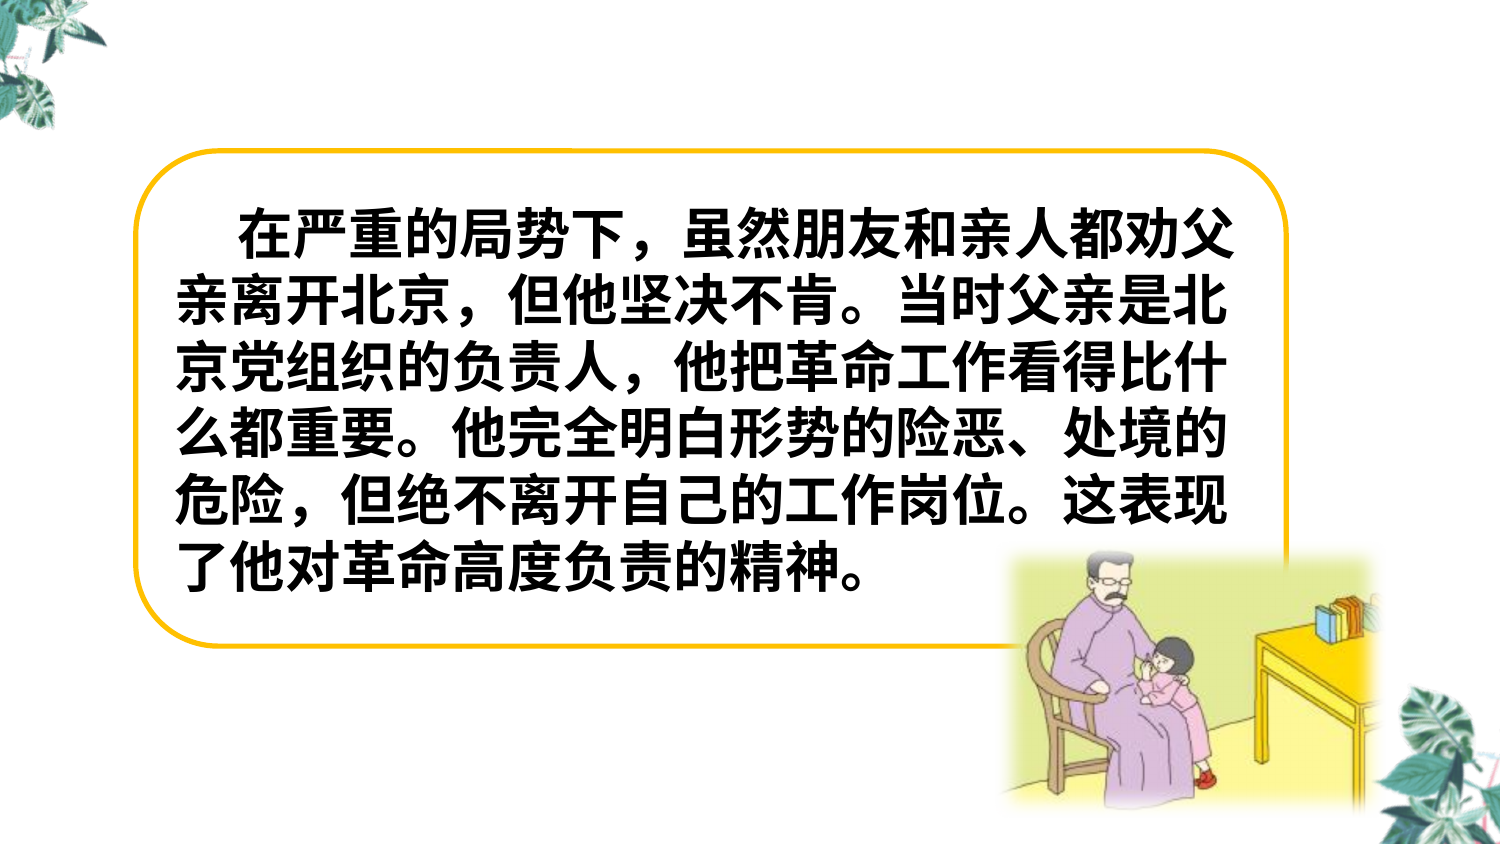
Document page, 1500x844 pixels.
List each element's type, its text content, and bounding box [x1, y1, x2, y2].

text_box 在严重的局势下，虽然朋友和亲人都劝父亲离开北京，但他坚决不肯。当时父亲是北京党组织的负责人，他把革命工作看得比什么都重要。他完全明白形势的险恶、处境的危险，但绝不离开自己的工作岗位。这表现了他对革命高度负责的精神。 [133, 148, 1289, 649]
picture [993, 539, 1500, 844]
picture [0, 0, 148, 167]
